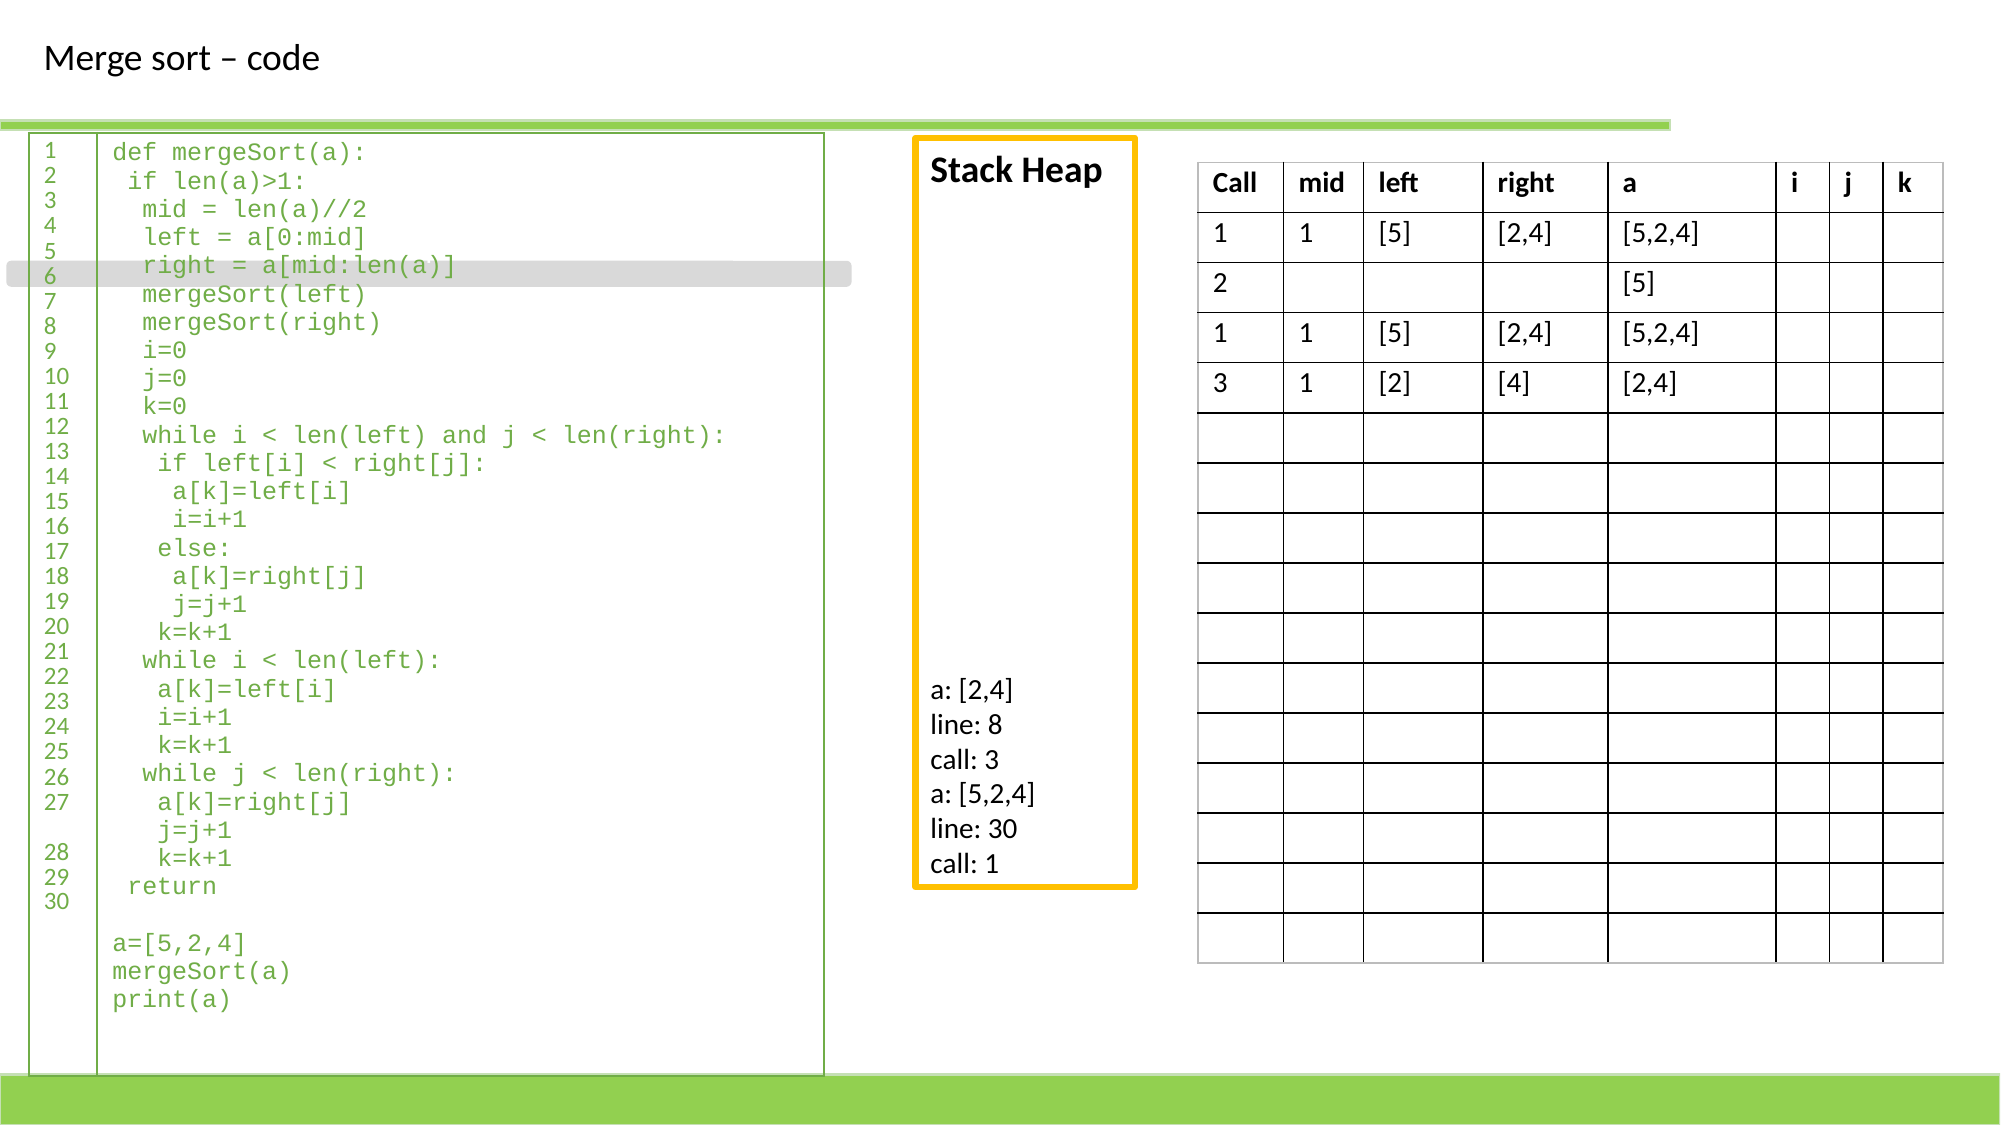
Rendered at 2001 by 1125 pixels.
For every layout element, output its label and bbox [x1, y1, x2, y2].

table_cell [1284, 213, 1363, 262]
table_cell [1777, 714, 1829, 762]
table_cell [1284, 614, 1363, 662]
text_box [825, 260, 852, 287]
table_cell [1199, 614, 1283, 662]
table_cell [1884, 514, 1942, 562]
table_cell [1777, 464, 1829, 512]
table_cell [1284, 313, 1363, 362]
table_cell [1609, 814, 1775, 862]
table_cell [1777, 764, 1829, 812]
table_cell [1199, 313, 1283, 362]
table_cell [1199, 464, 1283, 512]
table_cell [1364, 213, 1482, 262]
table_cell [1199, 263, 1283, 312]
table_cell [1777, 864, 1829, 912]
table_cell [1199, 363, 1283, 412]
table_cell [1284, 263, 1363, 312]
table_cell [1777, 263, 1829, 312]
table_cell [1199, 864, 1283, 912]
table_cell [1484, 213, 1607, 262]
table_cell [1199, 664, 1283, 712]
table_header [1364, 163, 1482, 212]
table_cell [1830, 814, 1882, 862]
table_cell [1364, 764, 1482, 812]
table_cell [1884, 714, 1942, 762]
table_cell [1830, 464, 1882, 512]
table_cell [1364, 614, 1482, 662]
table_cell [1830, 213, 1882, 262]
table_cell [1364, 414, 1482, 462]
table_cell [1777, 614, 1829, 662]
table_cell [1364, 363, 1482, 412]
table_cell [1830, 864, 1882, 912]
table_cell [1484, 564, 1607, 612]
table_header [98, 134, 823, 1075]
table_cell [1884, 263, 1942, 312]
table_cell [1364, 714, 1482, 762]
table_cell [1484, 514, 1607, 562]
table_cell [1284, 914, 1363, 962]
table_cell [1609, 664, 1775, 712]
table_cell [1284, 464, 1363, 512]
table_cell [1777, 414, 1829, 462]
table_cell [1884, 564, 1942, 612]
table_header [1484, 163, 1607, 212]
table_cell [1364, 263, 1482, 312]
table_header [1199, 163, 1283, 212]
table_cell [1609, 363, 1775, 412]
table_cell [1777, 514, 1829, 562]
table_cell [1284, 363, 1363, 412]
table_cell [1777, 313, 1829, 362]
table_cell [1609, 414, 1775, 462]
table_cell [1484, 714, 1607, 762]
table_cell [1484, 414, 1607, 462]
table_cell [1884, 464, 1942, 512]
table_cell [1484, 914, 1607, 962]
table_cell [1777, 814, 1829, 862]
table_cell [1609, 564, 1775, 612]
table_cell [1777, 213, 1829, 262]
table_header [1284, 163, 1363, 212]
table_cell [1609, 864, 1775, 912]
table_cell [1364, 514, 1482, 562]
table_cell [1284, 664, 1363, 712]
table_cell [1484, 464, 1607, 512]
table_cell [1284, 814, 1363, 862]
table_cell [1609, 764, 1775, 812]
table_cell [1884, 614, 1942, 662]
table_cell [1484, 814, 1607, 862]
table_header [1830, 163, 1882, 212]
table_cell [1199, 764, 1283, 812]
table_cell [1284, 714, 1363, 762]
table_cell [1484, 864, 1607, 912]
table_cell [1830, 263, 1882, 312]
table_cell [1364, 464, 1482, 512]
table_cell [1284, 514, 1363, 562]
table_cell [1609, 914, 1775, 962]
table_cell [1284, 564, 1363, 612]
table_cell [1609, 313, 1775, 362]
table_cell [1199, 514, 1283, 562]
table_cell [1484, 664, 1607, 712]
table_cell [1884, 814, 1942, 862]
table_cell [1830, 363, 1882, 412]
text_box [6, 260, 28, 287]
table_cell [1830, 914, 1882, 962]
table_cell [1364, 664, 1482, 712]
table_cell [1830, 564, 1882, 612]
table_cell [1364, 814, 1482, 862]
table_cell [1884, 764, 1942, 812]
table_cell [1484, 263, 1607, 312]
table_cell [1364, 914, 1482, 962]
table_cell [1830, 313, 1882, 362]
table_cell [1609, 263, 1775, 312]
table_cell [1830, 764, 1882, 812]
table_cell [1199, 814, 1283, 862]
table_cell [1884, 864, 1942, 912]
table_cell [1777, 914, 1829, 962]
table_cell [1484, 313, 1607, 362]
table_cell [1484, 764, 1607, 812]
table_header [1609, 163, 1775, 212]
table_cell [1884, 363, 1942, 412]
table_cell [1609, 614, 1775, 662]
table_cell [1830, 414, 1882, 462]
table_header [1777, 163, 1829, 212]
table_cell [1284, 764, 1363, 812]
table_cell [1609, 514, 1775, 562]
table_cell [1884, 414, 1942, 462]
table_cell [1484, 614, 1607, 662]
table_header [1884, 163, 1942, 212]
table_cell [1884, 664, 1942, 712]
table_cell [1284, 414, 1363, 462]
table_cell [1364, 564, 1482, 612]
table_cell [1199, 564, 1283, 612]
table_cell [1884, 313, 1942, 362]
table_cell [1777, 664, 1829, 712]
table_cell [1609, 213, 1775, 262]
table_cell [1199, 414, 1283, 462]
table_cell [1609, 464, 1775, 512]
table_cell [1830, 514, 1882, 562]
table_cell [1830, 714, 1882, 762]
table_cell [1284, 864, 1363, 912]
table_cell [1777, 564, 1829, 612]
table_cell [1199, 914, 1283, 962]
table_header [30, 134, 96, 1075]
table_cell [1364, 313, 1482, 362]
table_cell [1830, 614, 1882, 662]
table_cell [1830, 664, 1882, 712]
text_box [28, 25, 1072, 86]
table_cell [1199, 714, 1283, 762]
table_cell [1884, 914, 1942, 962]
table_cell [1199, 213, 1283, 262]
table_cell [1609, 714, 1775, 762]
table_cell [1364, 864, 1482, 912]
table_cell [1484, 363, 1607, 412]
text_box [915, 137, 1135, 888]
table_cell [1777, 363, 1829, 412]
table_cell [1884, 213, 1942, 262]
